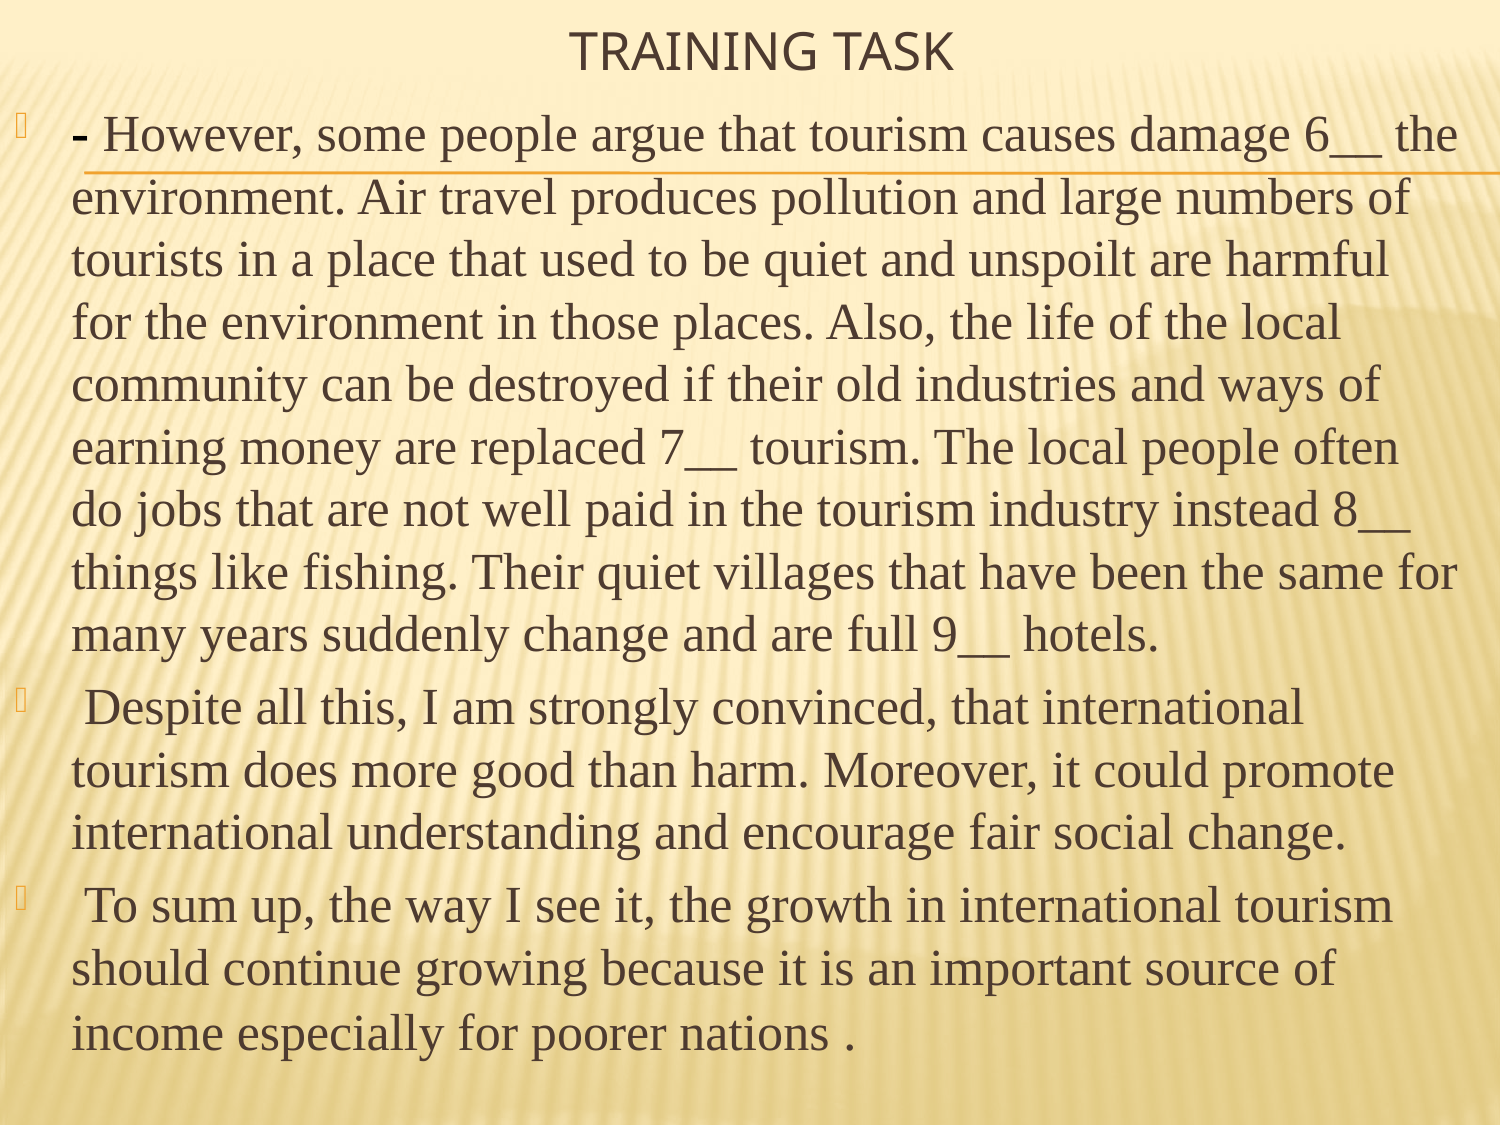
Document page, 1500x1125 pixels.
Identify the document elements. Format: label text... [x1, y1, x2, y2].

list - However, some people argue that tourism causes damage 6__ the environment. Air travel produces pollution and large numbers of tourists in a place that used to be quiet and unspoilt are harmful for the environment in those places. Also, the life of the local community can be destroyed if their old industries and ways of earning money are replaced 7__ tourism. The local people often do jobs that are not well paid in the tourism industry instead 8__ things like fishing. Their quiet villages that have been the same for many years suddenly change and are full 9__ hotels. Despite all this, I am strongly convinced, that international tourism does more good than harm. Moreover, it could promote international understanding and encourage fair social change. To sum up, the way I see it, the growth in international tourism should continue growing because it is an important source of income especially for poorer nations . [0, 90, 1475, 1125]
title Training task [41, 3, 1467, 90]
